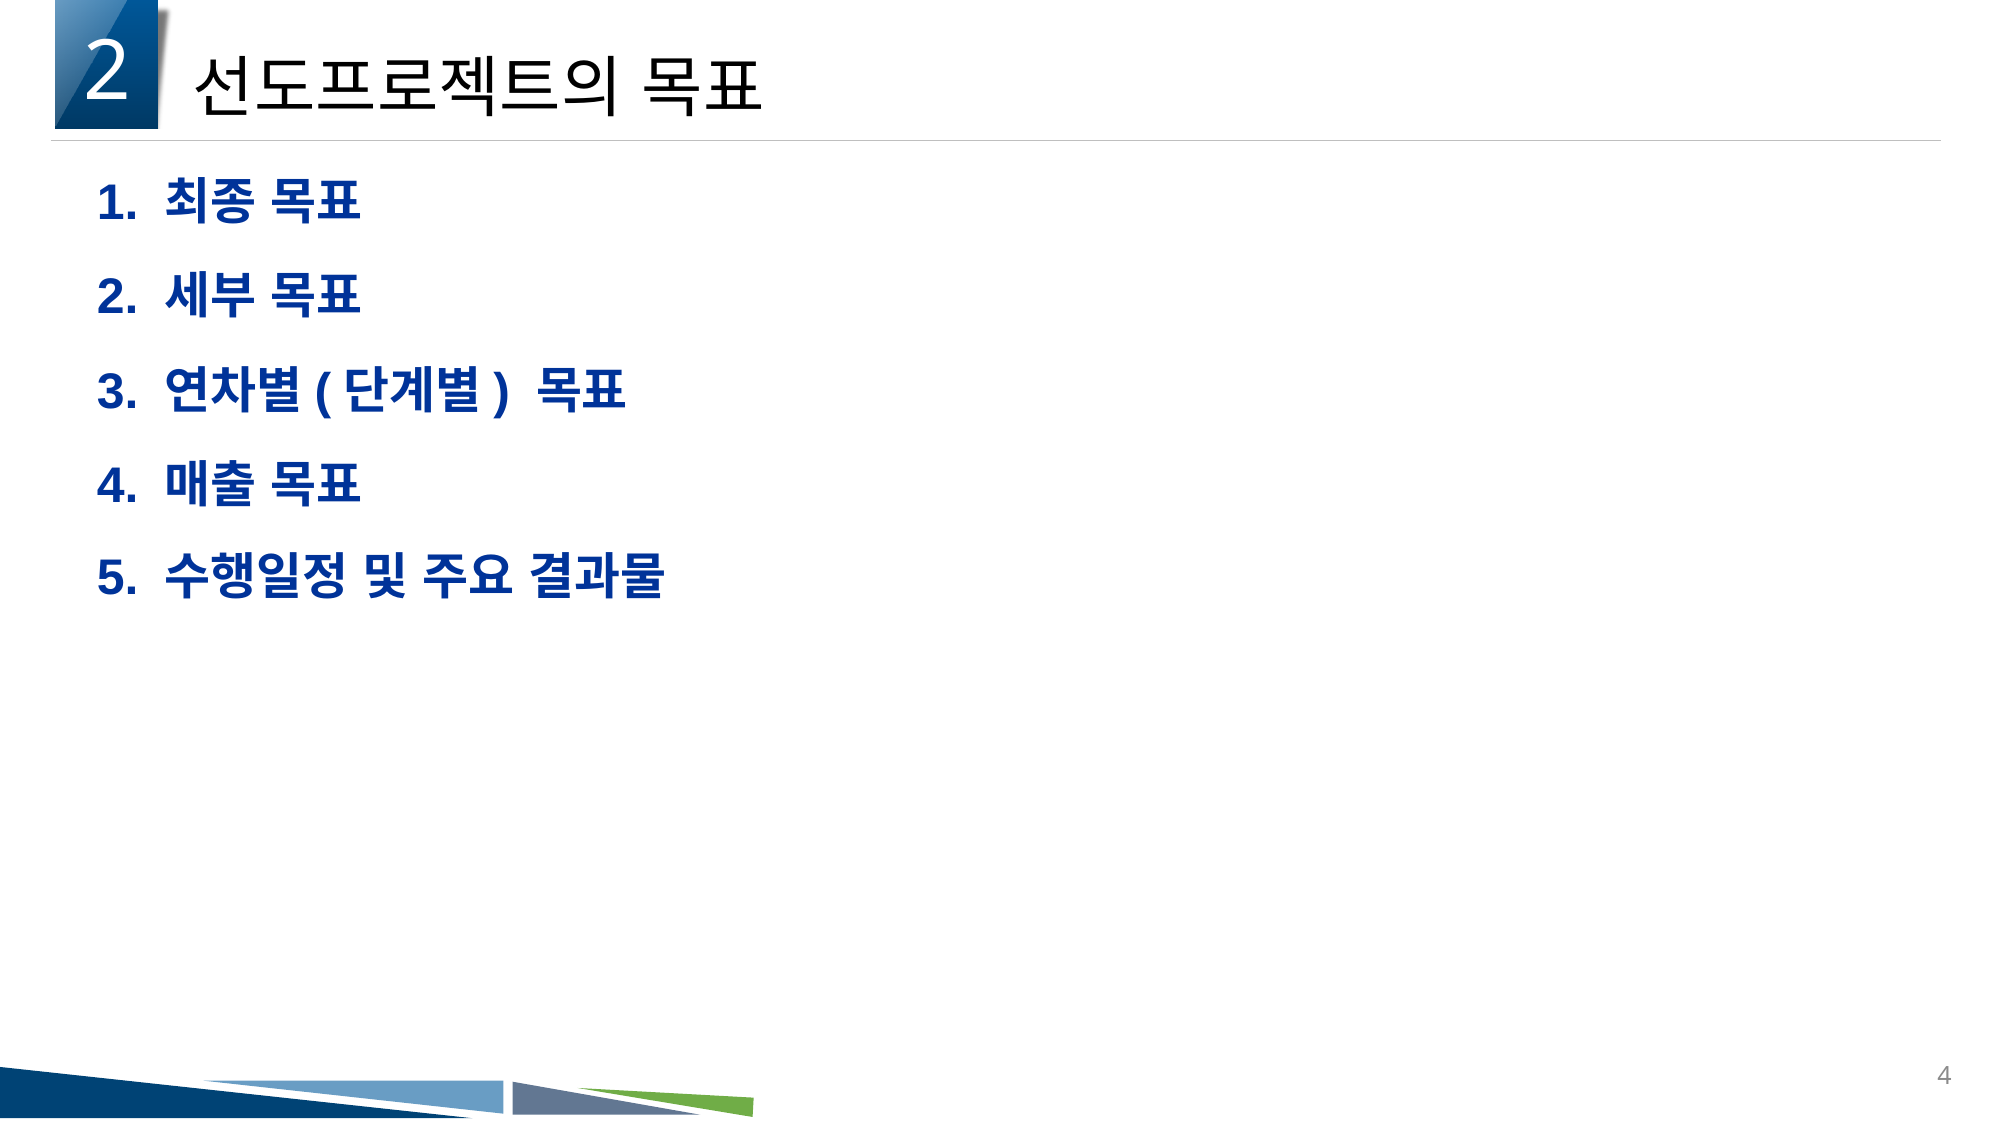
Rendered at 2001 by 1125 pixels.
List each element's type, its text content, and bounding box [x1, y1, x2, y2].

slide_number 4 [1516, 1046, 1967, 1107]
text_box 2 [62, 29, 152, 156]
text_box 5. 수행일정 및 주요 결과물 [82, 537, 1606, 612]
text_box 3. 연차별(단계별) 목표 [82, 350, 1606, 426]
text_box 1. 최종 목표 [82, 161, 1303, 237]
text_box 4. 매출 목표 [82, 445, 1606, 520]
text_box 2. 세부 목표 [82, 256, 1606, 332]
text_box 선도프로젝트의 목표 [177, 37, 1896, 132]
